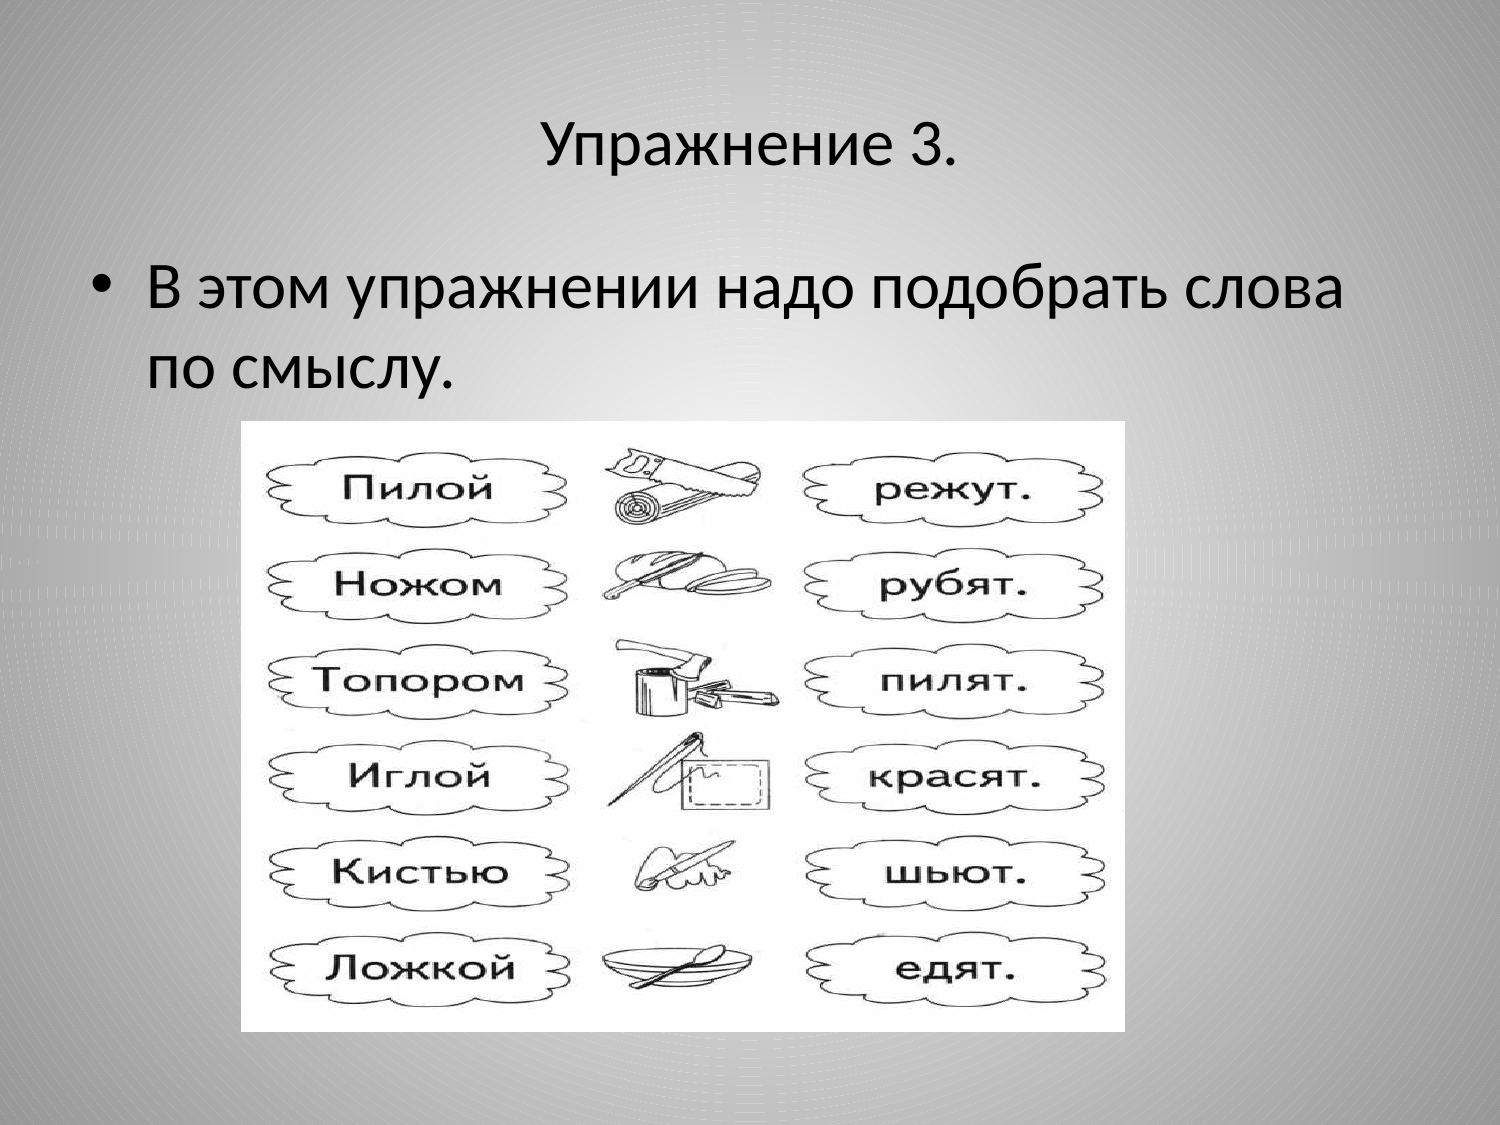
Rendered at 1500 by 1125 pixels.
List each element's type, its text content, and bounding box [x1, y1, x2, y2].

picture [241, 421, 1126, 1032]
title Упражнение 3. [74, 44, 1426, 233]
list В этом упражнении надо подобрать слова по смыслу. [74, 234, 1426, 1006]
